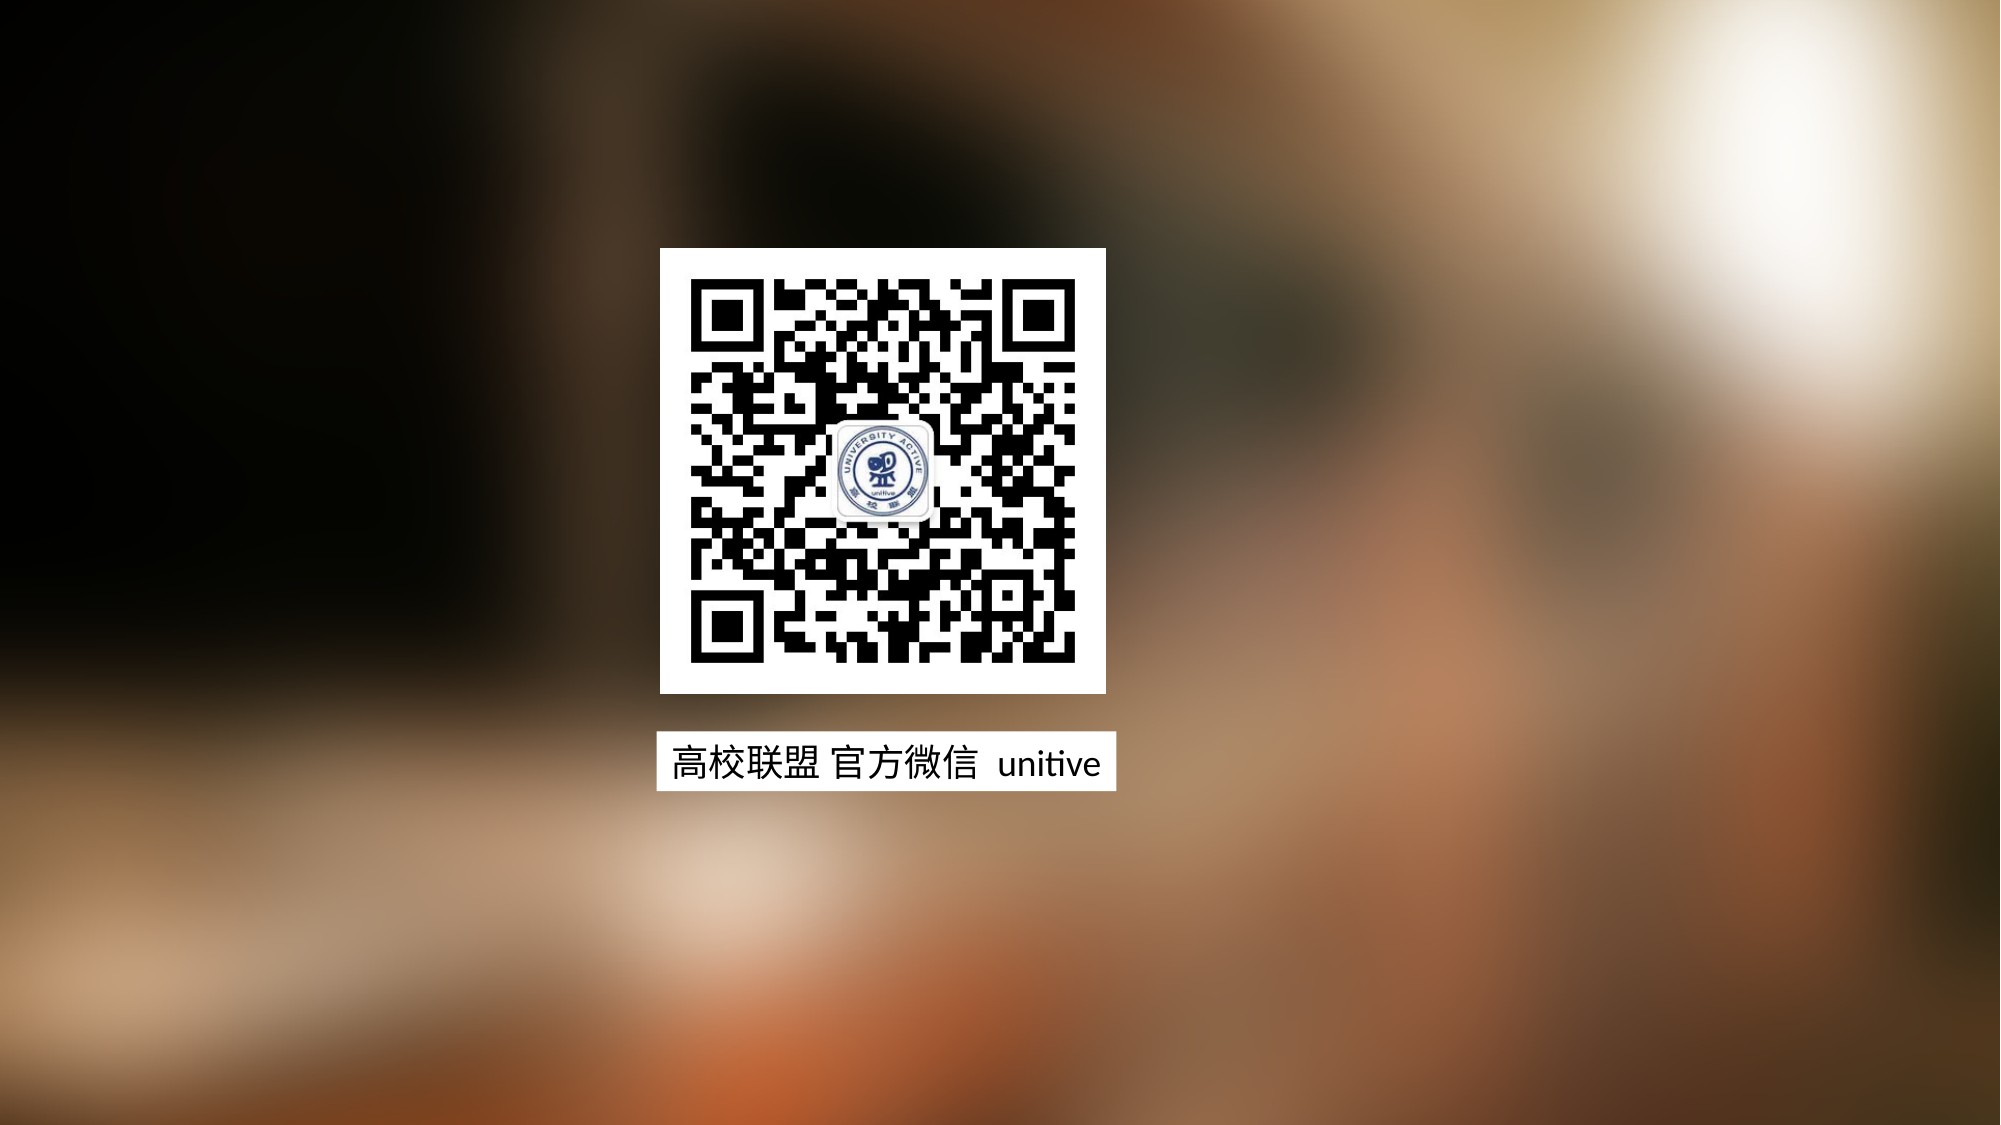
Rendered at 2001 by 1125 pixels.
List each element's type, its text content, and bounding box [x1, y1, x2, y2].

picture [0, 0, 2000, 1125]
text_box 高校联盟 官方微信 unitive [656, 731, 1117, 792]
